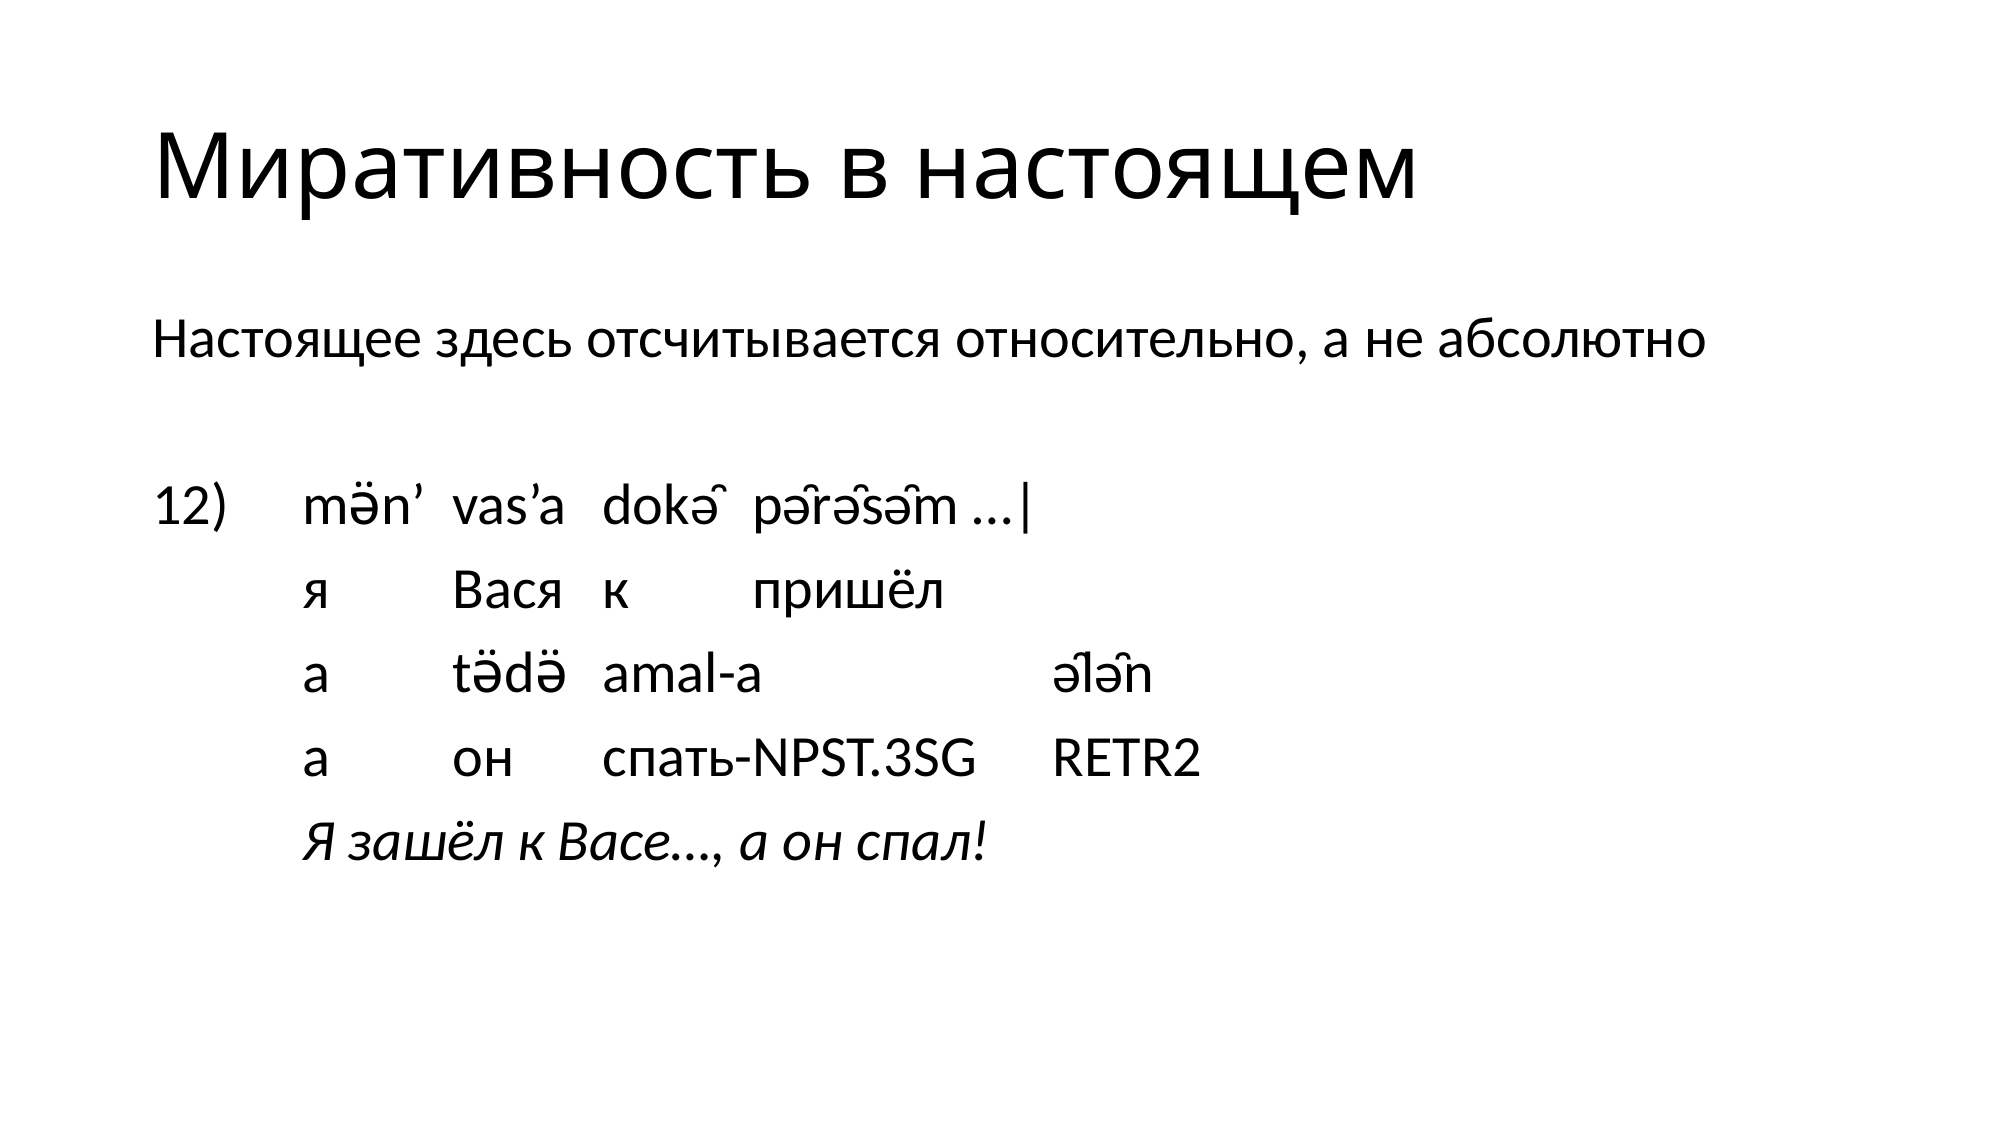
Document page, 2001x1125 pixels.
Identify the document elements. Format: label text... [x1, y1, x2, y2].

title Миративность в настоящем [137, 59, 1863, 278]
list Настоящее здесь отсчитывается относительно, а не абсолютно 12) mə̈n’ vas’a dokə̑ pə̑rə̑sə̑m …| я Вася к пришёл a tə̈də̈ amal-a ə̑lə̑n а он спать-NPST.3SG RETR2 Я зашёл к Васе…, а он спал! [137, 299, 1863, 1014]
